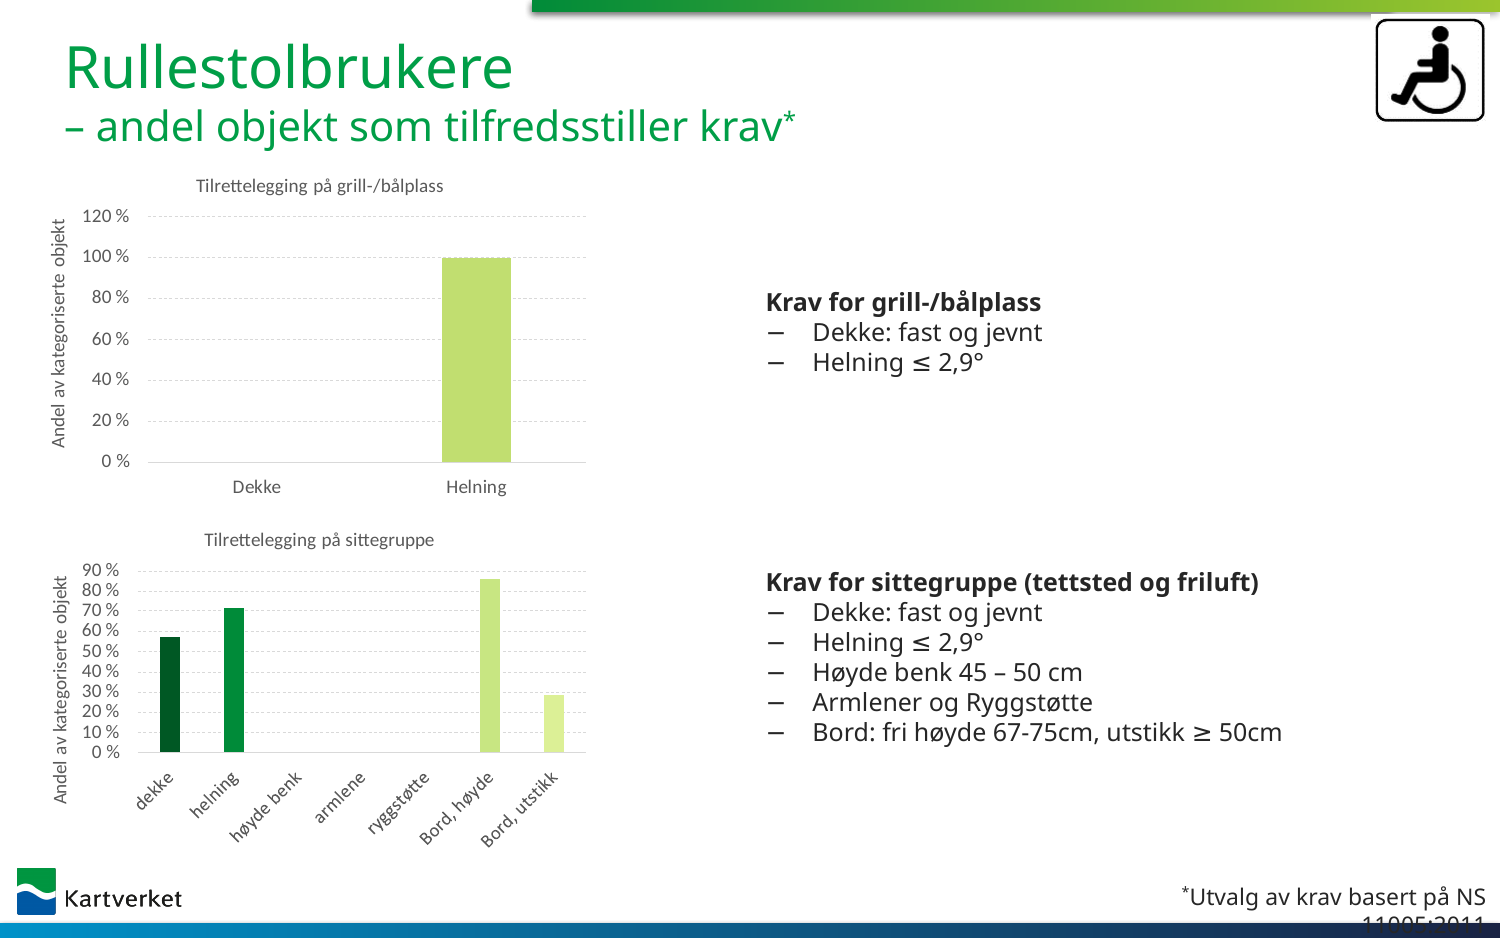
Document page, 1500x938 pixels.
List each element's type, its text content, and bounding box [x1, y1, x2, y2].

text_box Krav for grill-/bålplass Dekke: fast og jevnt Helning ≤ 2,9° [750, 279, 1452, 384]
text_box Krav for sittegruppe (tettsted og friluft) Dekke: fast og jevnt Helning ≤ 2,9° Høyde benk 45 – 50 cm Armlener og Ryggstøtte Bord: fri høyde 67-75cm, utstikk ≥ 50cm [750, 559, 1500, 754]
picture [41, 520, 597, 859]
picture [41, 166, 597, 505]
text_box *Utvalg av krav basert på NS 11005:2011 [1068, 873, 1500, 938]
picture [1371, 13, 1491, 127]
text_box Rullestolbrukere – andel objekt som tilfredsstiller krav* [49, 14, 1431, 158]
